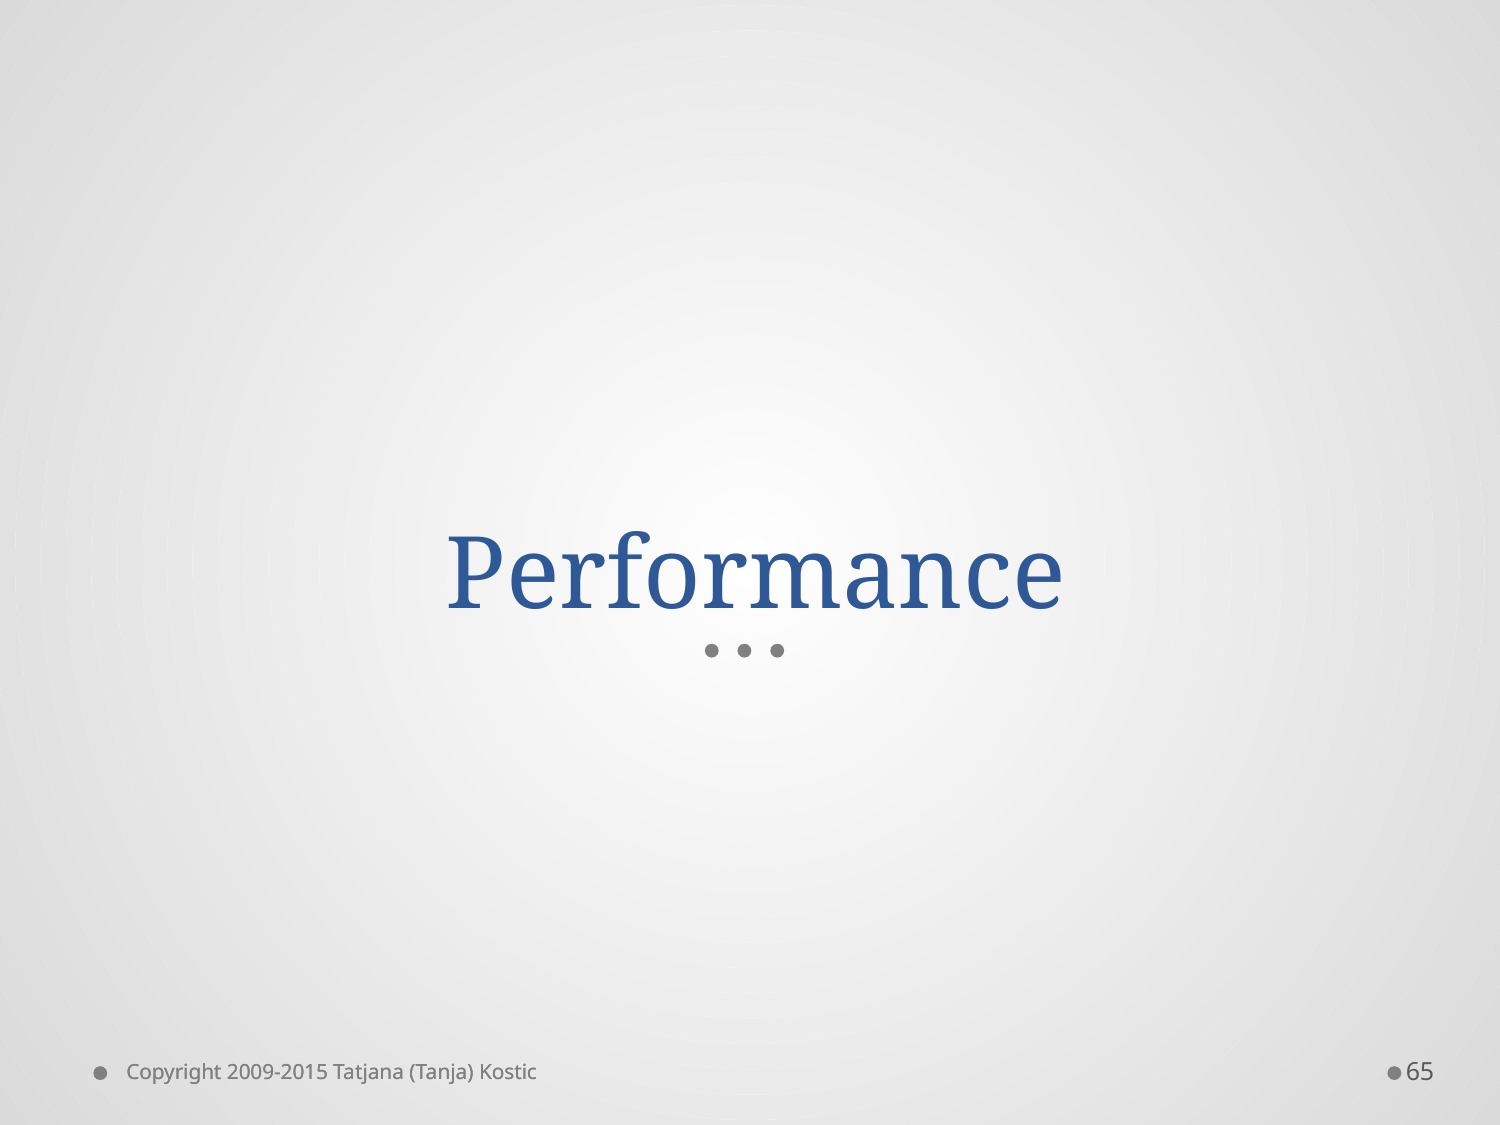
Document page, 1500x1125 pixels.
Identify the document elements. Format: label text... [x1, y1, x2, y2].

slide_number 65 [1401, 1042, 1494, 1103]
title Performance [118, 224, 1394, 636]
